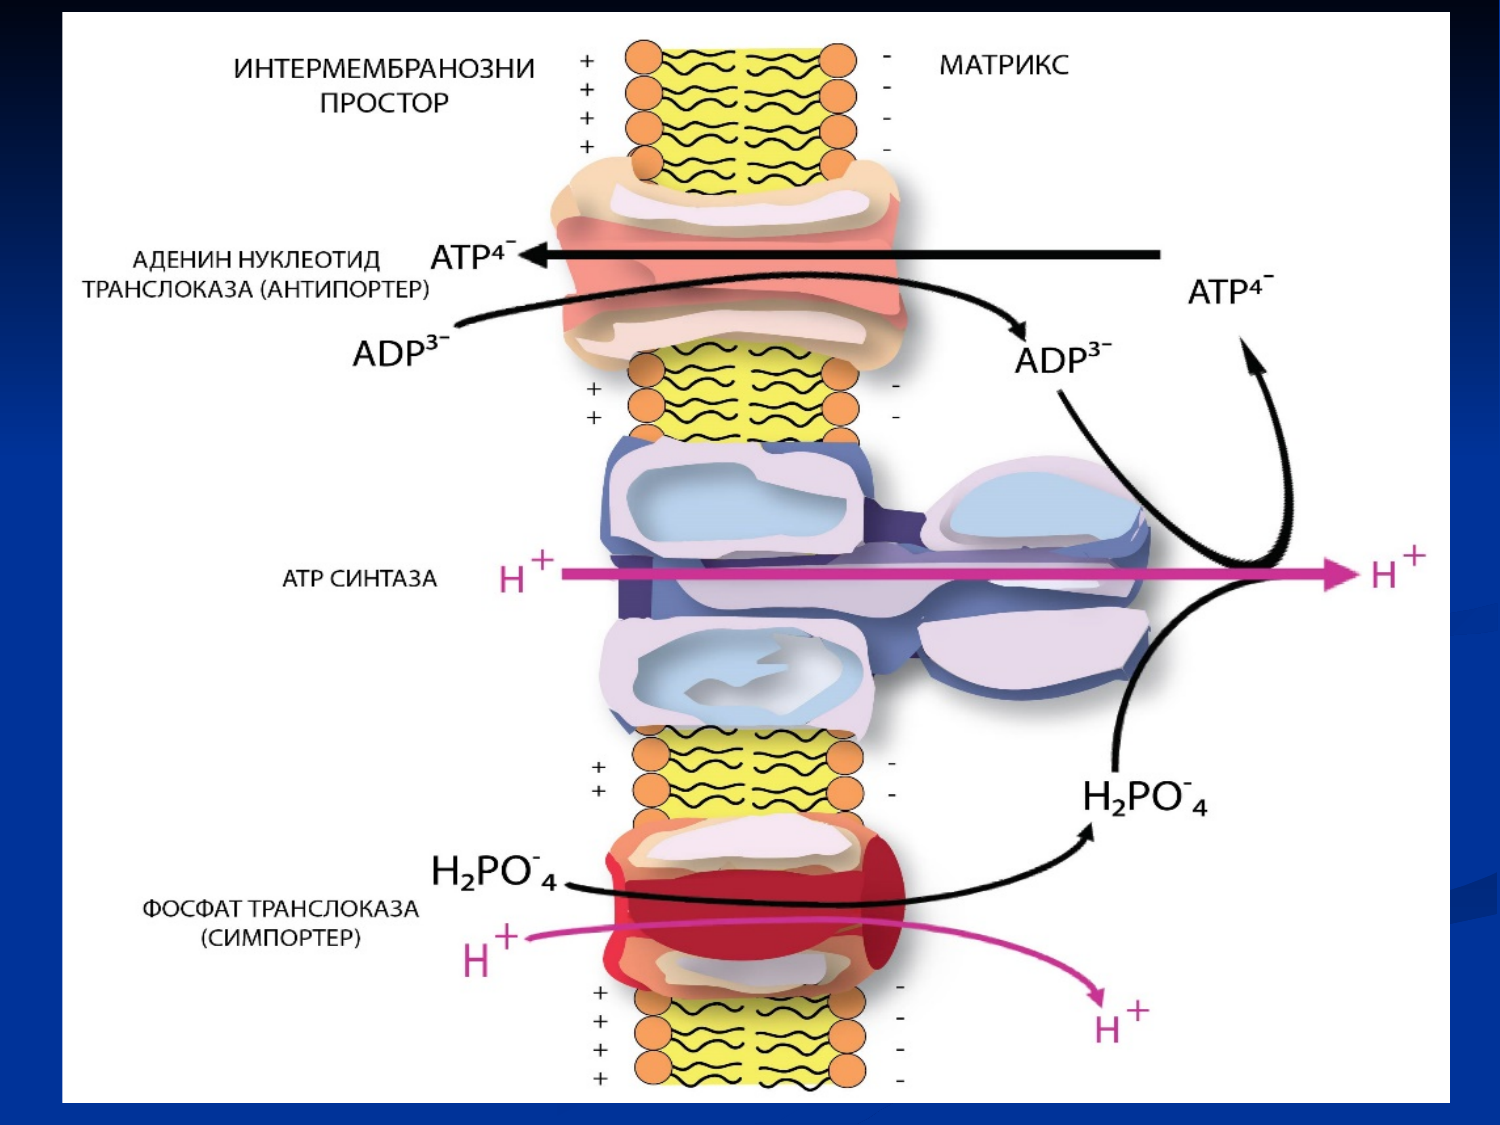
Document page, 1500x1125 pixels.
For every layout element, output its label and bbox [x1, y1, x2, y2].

picture [62, 12, 1451, 1103]
